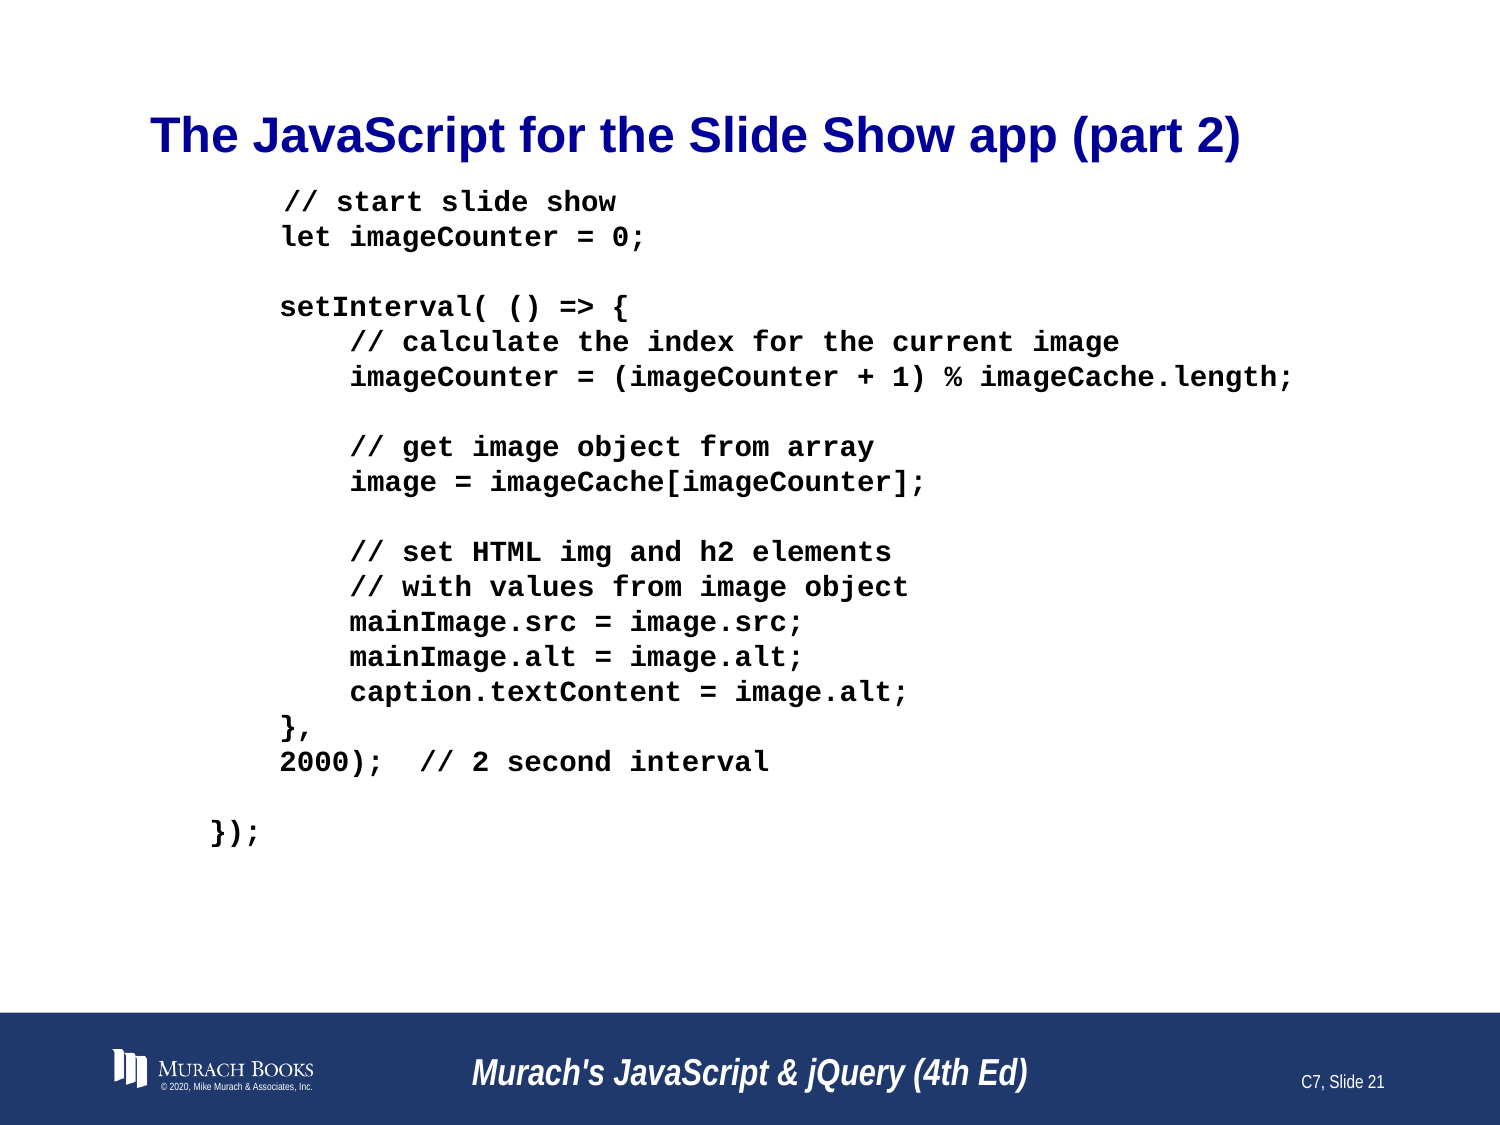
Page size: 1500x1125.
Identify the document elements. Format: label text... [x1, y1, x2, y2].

list // start slide show let imageCounter = 0; setInterval( () => { // calculate the index for the current image imageCounter = (imageCounter + 1) % imageCache.length; // get image object from array image = imageCache[imageCounter]; // set HTML img and h2 elements // with values from image object mainImage.src = image.src; mainImage.alt = image.alt; caption.textContent = image.alt; }, 2000); // 2 second interval }); [137, 174, 1350, 975]
slide_number Murach's JavaScript & jQuery (4th Ed) [463, 1025, 1050, 1100]
title The JavaScript for the Slide Show app (part 2) [150, 102, 1350, 164]
footer © 2020, Mike Murach & Associates, Inc. [12, 1025, 463, 1100]
slide_number C7, Slide 21 [1087, 1025, 1400, 1100]
